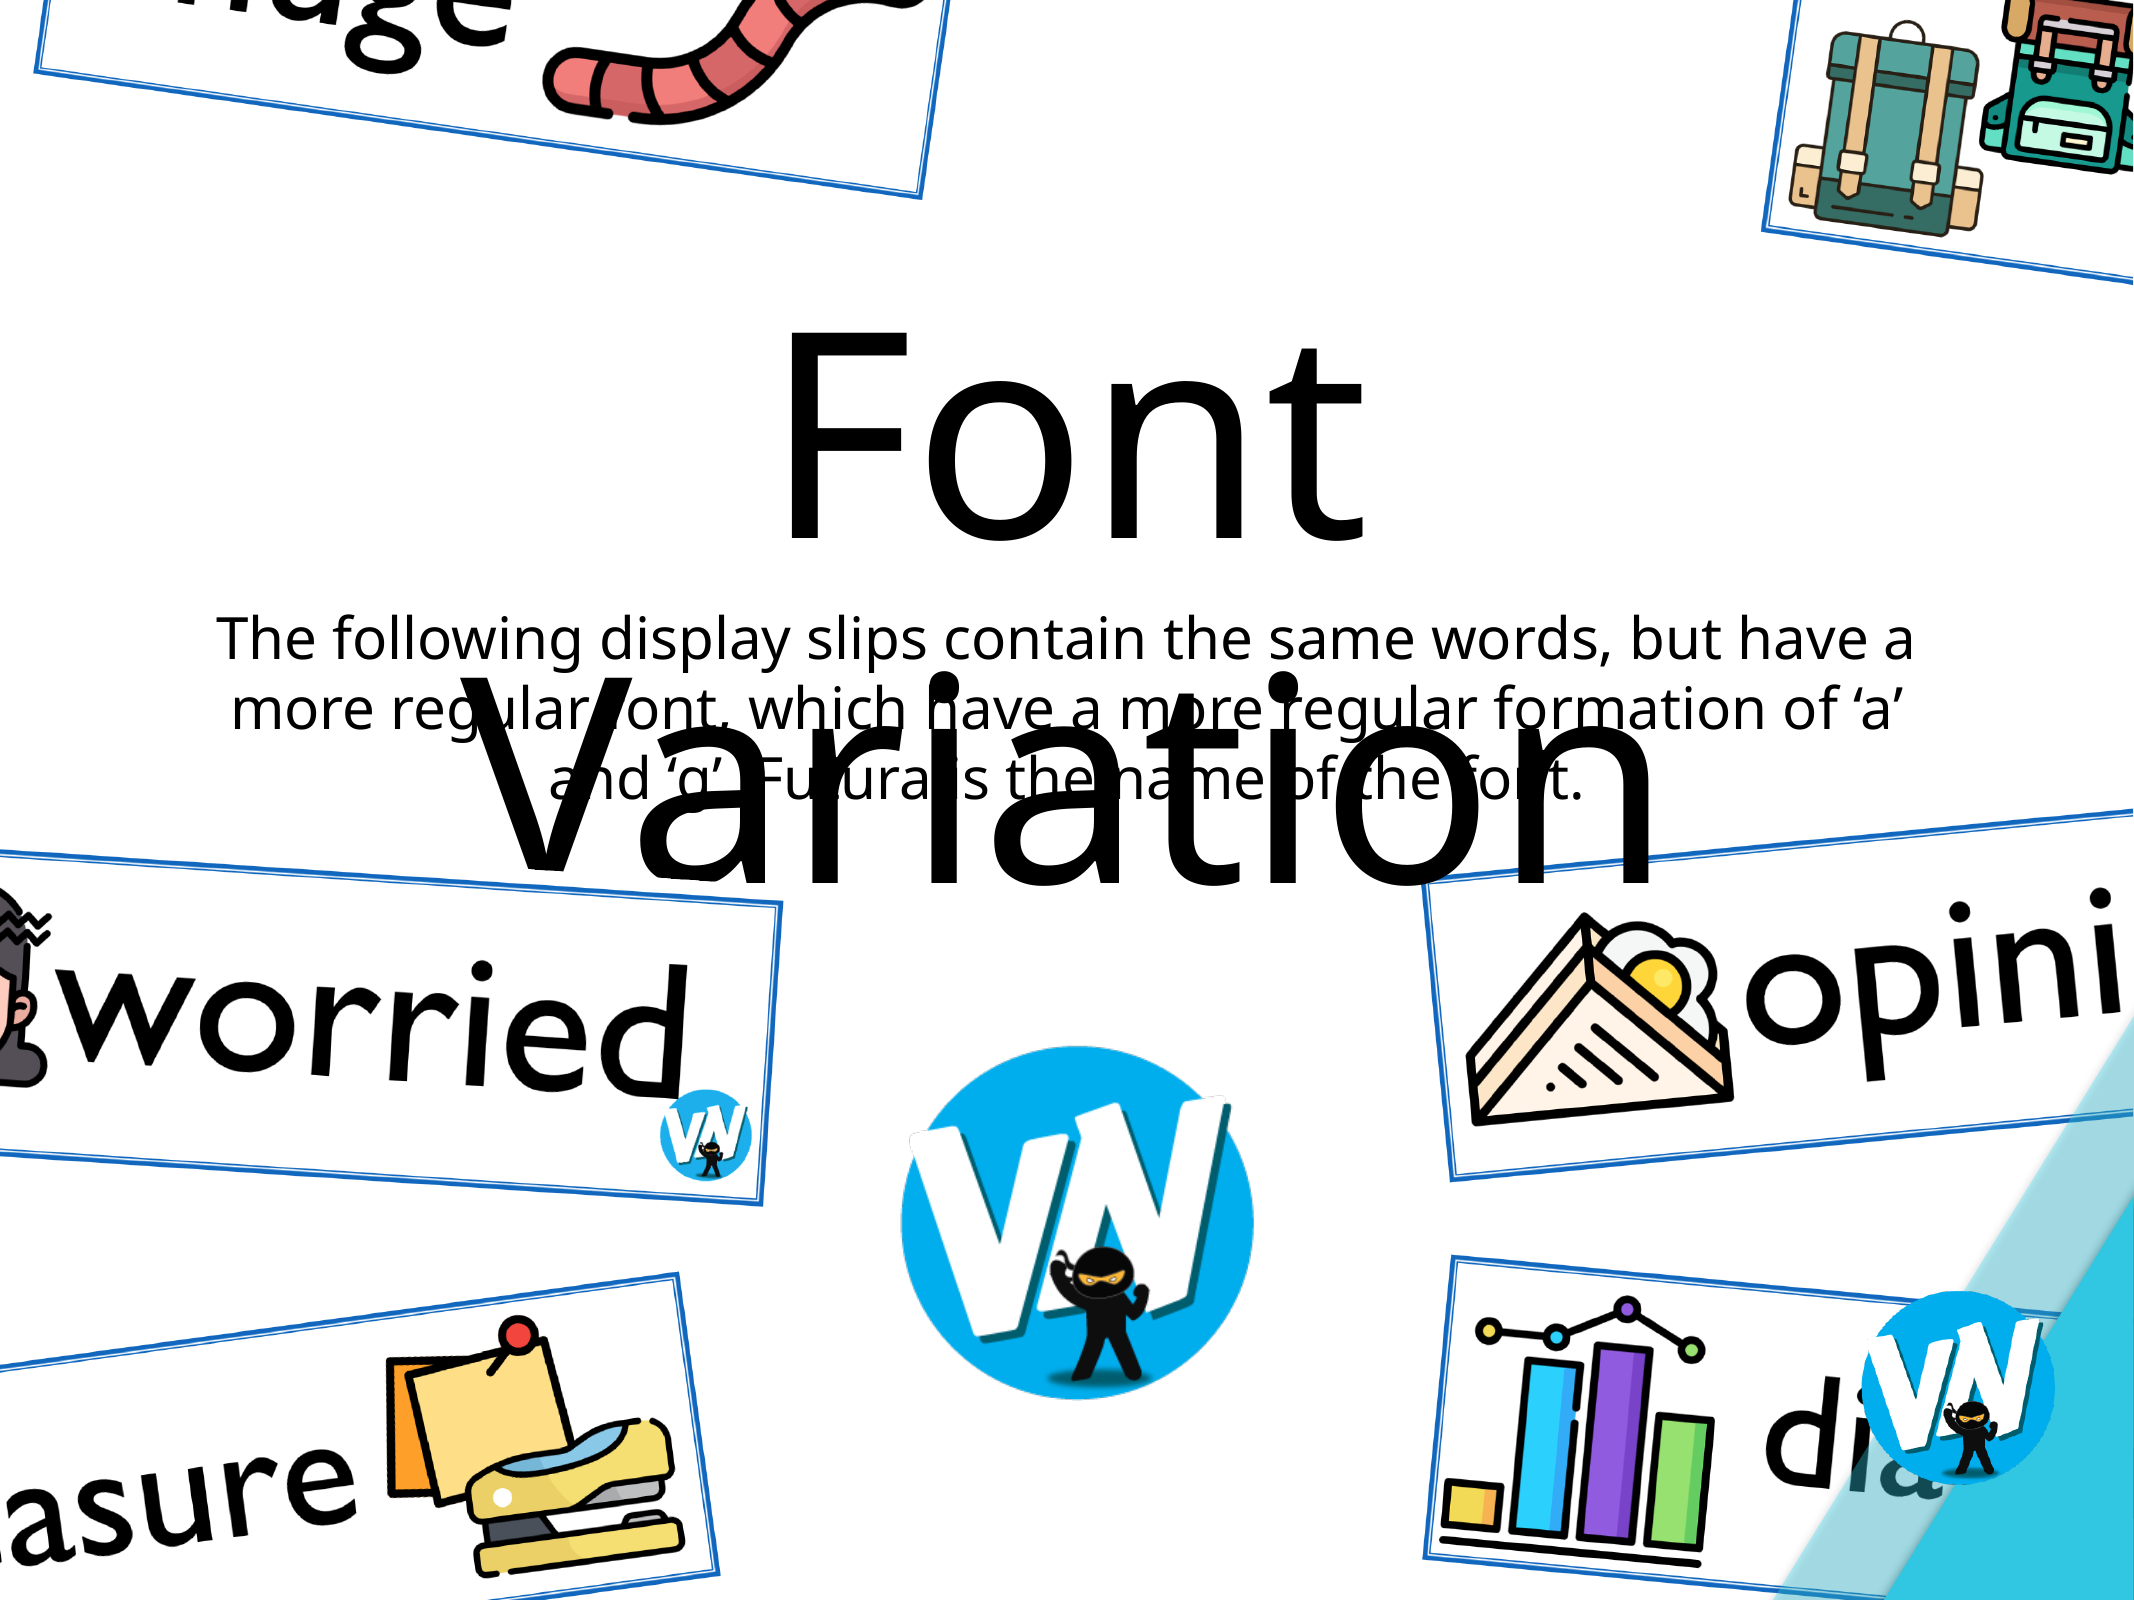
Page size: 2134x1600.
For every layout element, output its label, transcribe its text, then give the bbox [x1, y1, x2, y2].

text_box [1963, 235, 2134, 1600]
picture [23, 0, 962, 214]
picture [0, 1256, 734, 1600]
text_box Font Variation [174, 820, 1420, 950]
text_box Font Variation [174, 243, 1956, 592]
picture [1416, 1245, 2080, 1600]
text_box The following display slips contain the same words, but have a more regular font, which have a more regular formation of ‘a’ and ‘g’. Futura is the name of the font. [174, 592, 1956, 820]
picture [859, 1041, 1300, 1407]
picture [0, 835, 798, 1224]
picture [1750, 0, 2134, 311]
picture [1421, 815, 1963, 1197]
